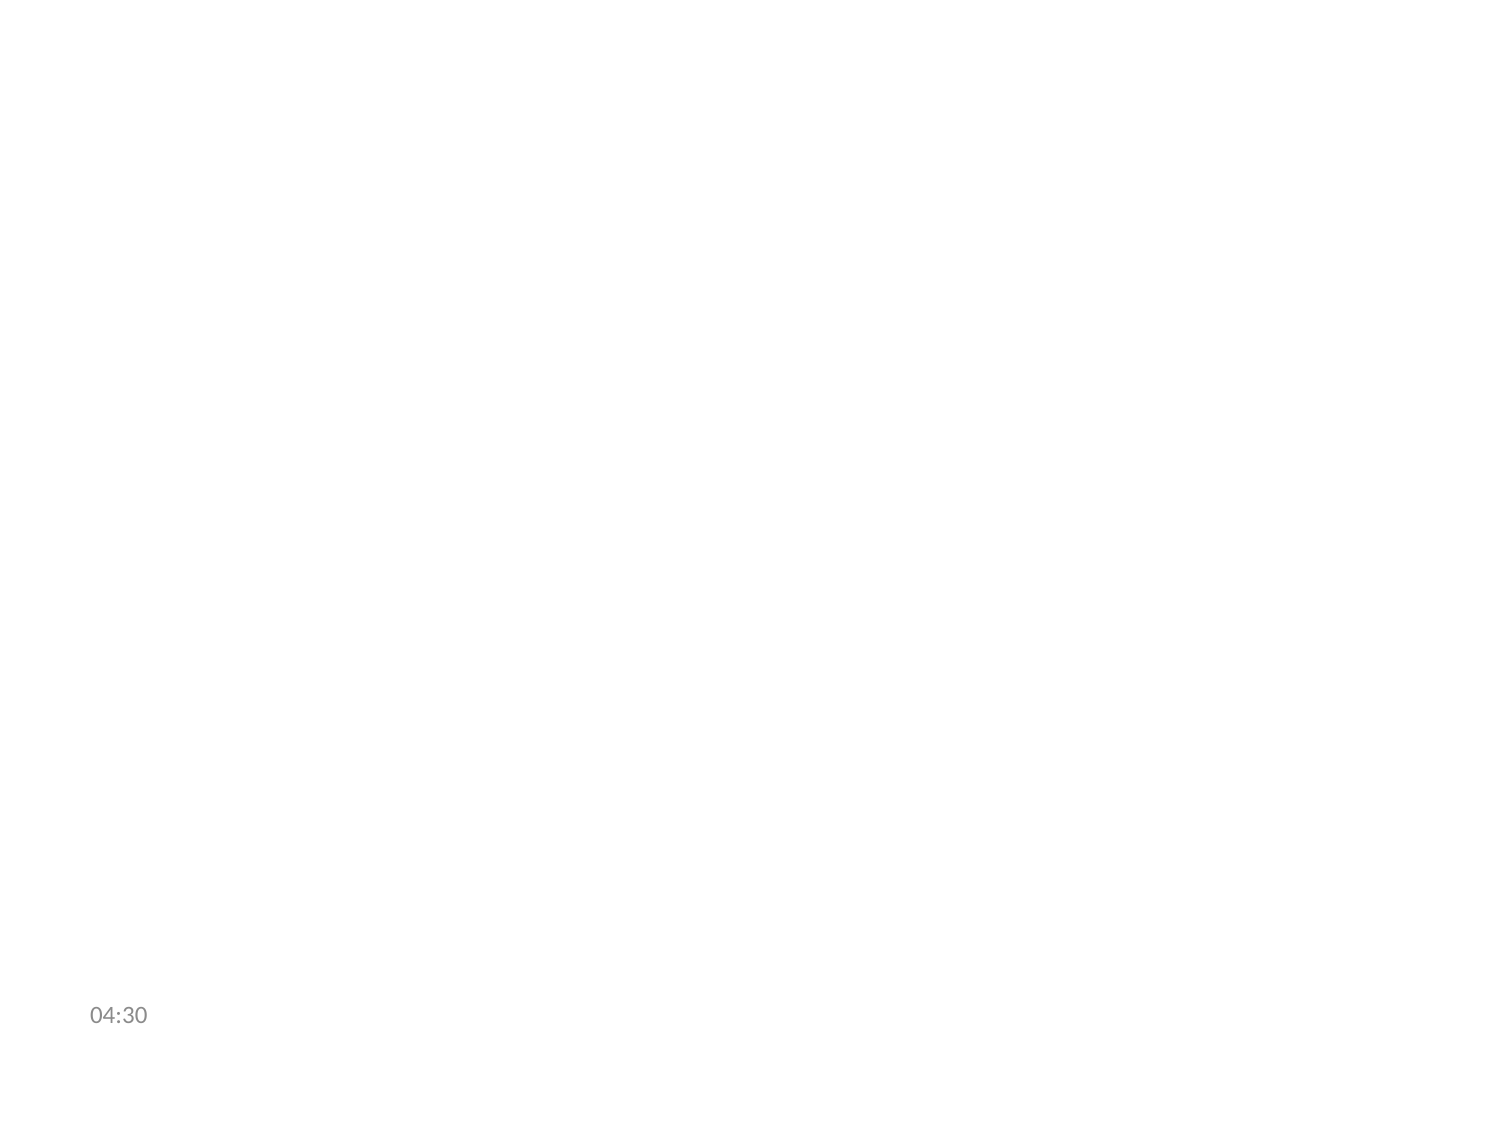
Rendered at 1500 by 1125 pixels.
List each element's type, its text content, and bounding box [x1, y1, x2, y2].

text_box 15:35 [75, 983, 425, 1044]
